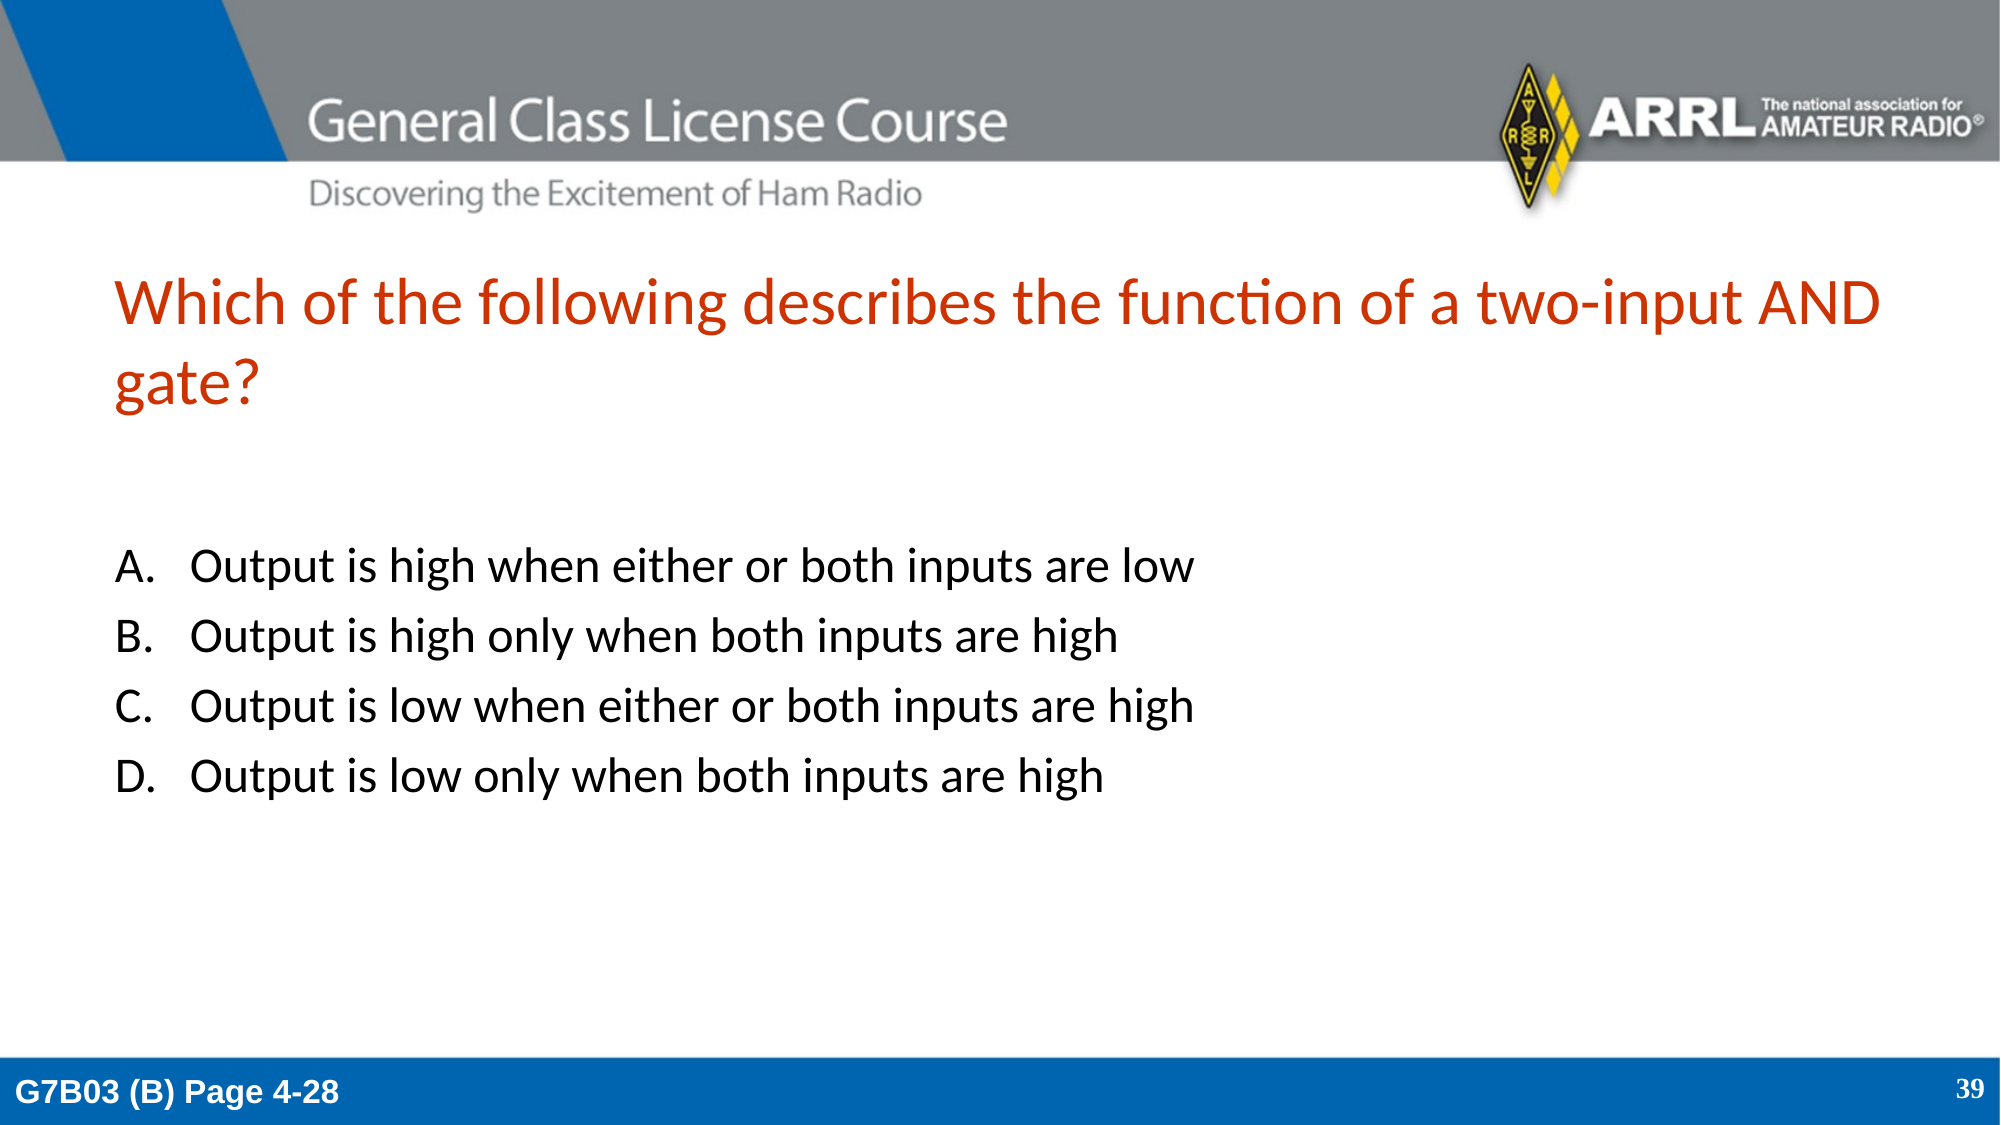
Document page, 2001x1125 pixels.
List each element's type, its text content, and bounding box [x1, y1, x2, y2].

picture [0, 0, 2001, 1125]
text_box 39 [1875, 1062, 2000, 1113]
list Output is high when either or both inputs are low Output is high only when both inputs are high Output is low when either or both inputs are high Output is low only when both inputs are high [99, 525, 1900, 1005]
text_box G7B03 (B) Page 4-28 [0, 1062, 1313, 1118]
title Which of the following describes the function of a two-input AND gate? [99, 249, 1900, 468]
